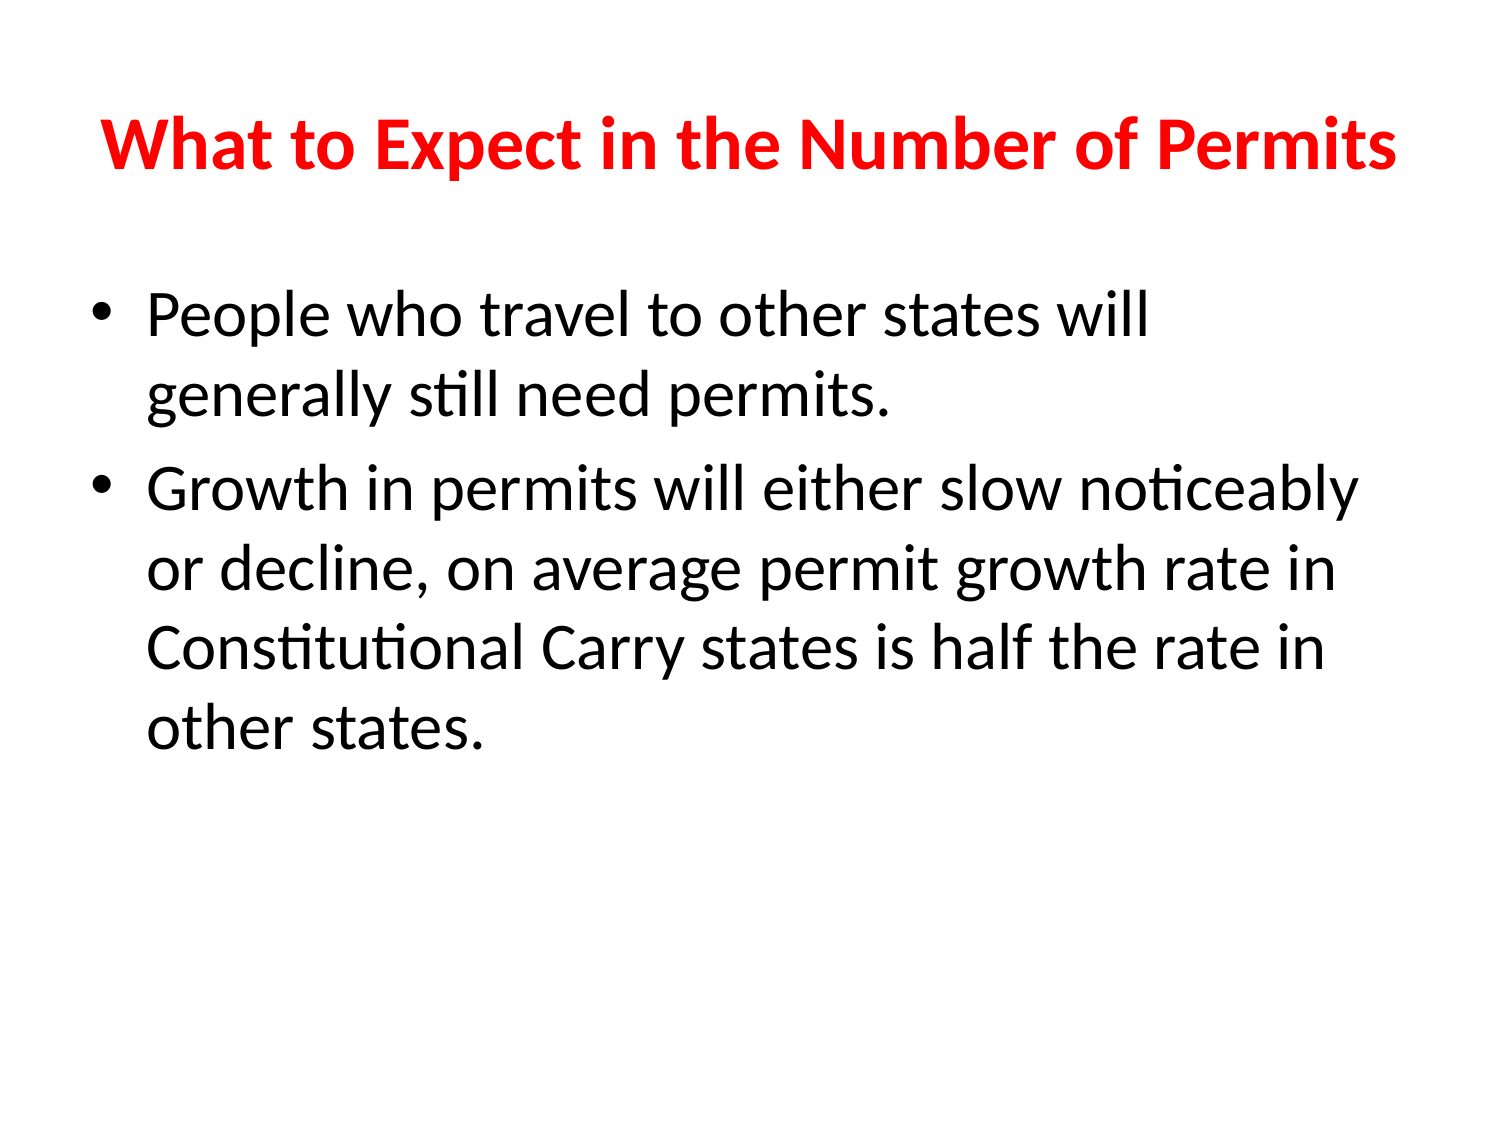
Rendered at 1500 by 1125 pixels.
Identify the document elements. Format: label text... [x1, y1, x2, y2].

title What to Expect in the Number of Permits [75, 45, 1425, 233]
list People who travel to other states will generally still need permits. Growth in permits will either slow noticeably or decline, on average permit growth rate in Constitutional Carry states is half the rate in other states. [75, 262, 1425, 1005]
